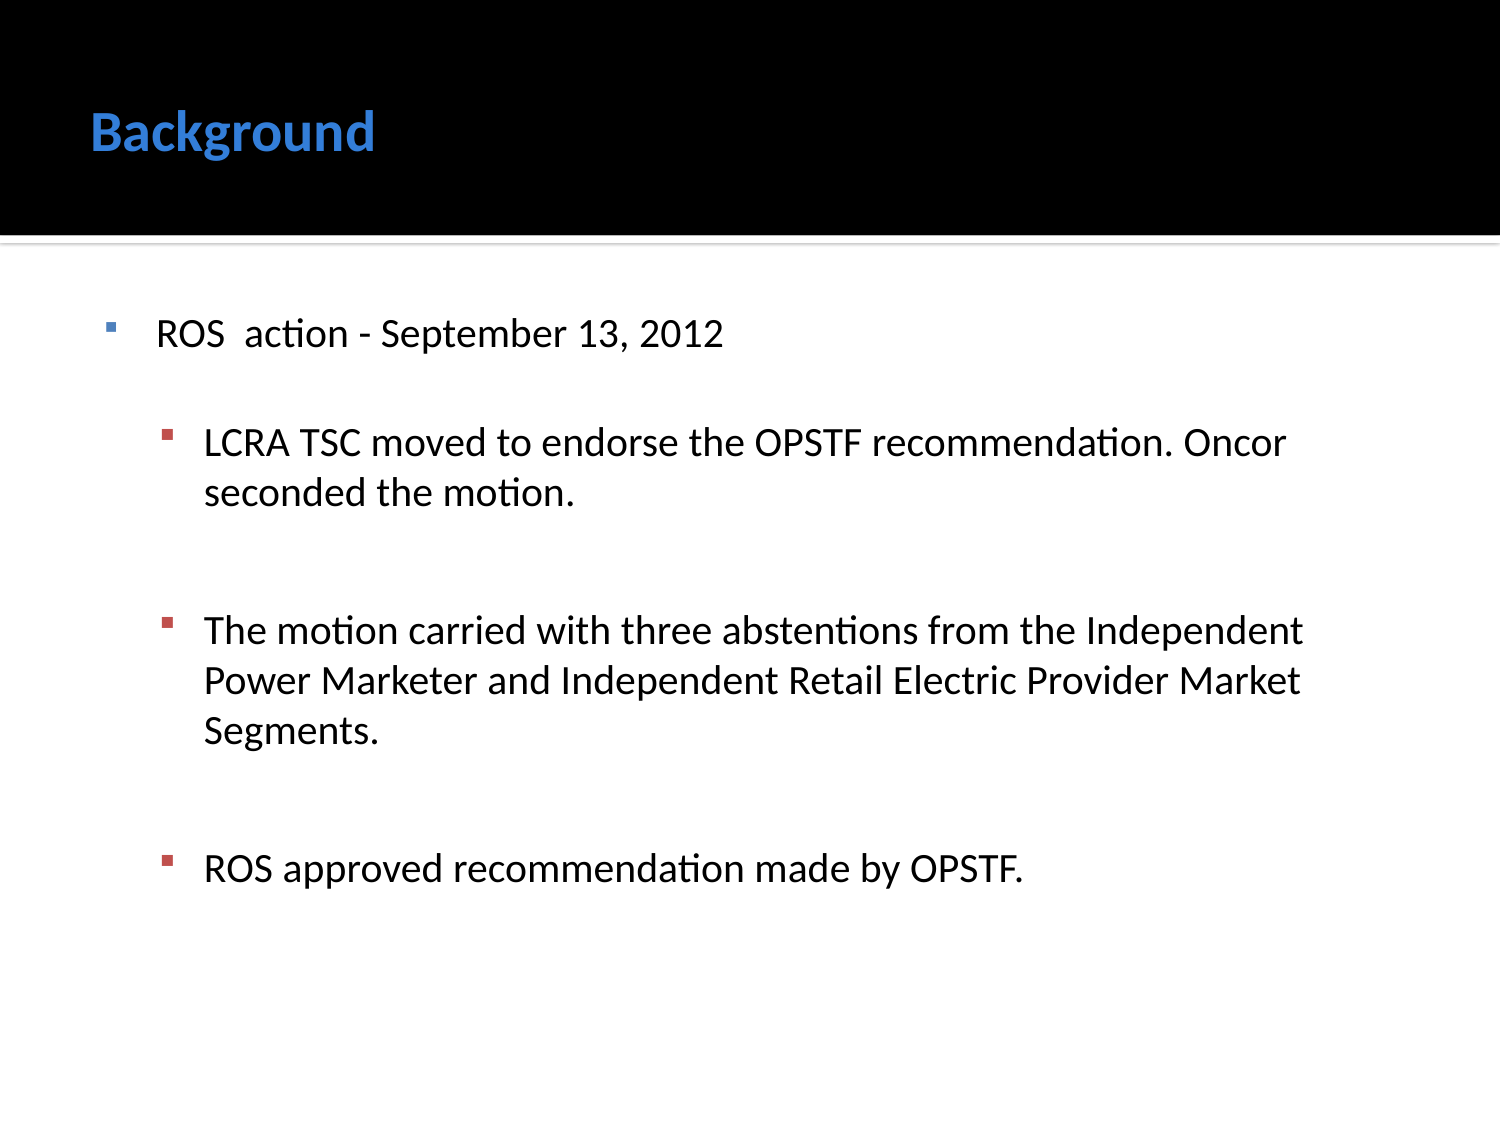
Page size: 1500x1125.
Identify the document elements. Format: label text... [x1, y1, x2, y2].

list ROS action - September 13, 2012 LCRA TSC moved to endorse the OPSTF recommendation. Oncor seconded the motion. The motion carried with three abstentions from the Independent Power Marketer and Independent Retail Electric Provider Market Segments. ROS approved recommendation made by OPSTF. [75, 291, 1425, 1050]
title Background [75, 25, 1425, 231]
